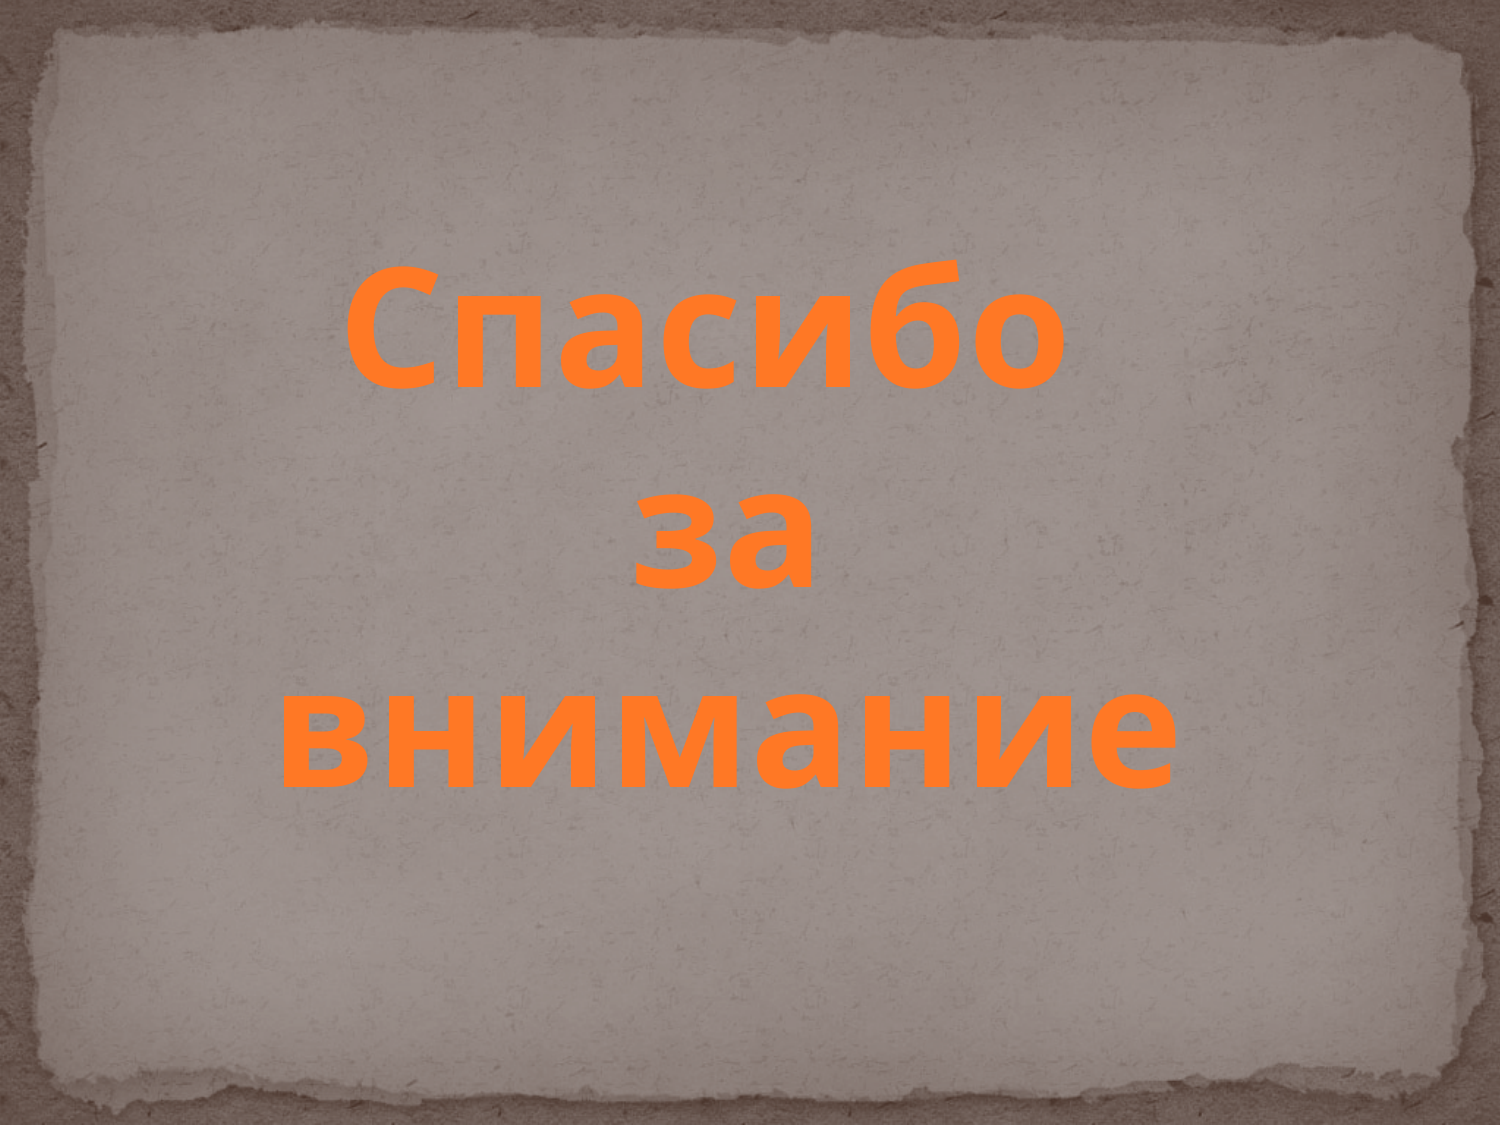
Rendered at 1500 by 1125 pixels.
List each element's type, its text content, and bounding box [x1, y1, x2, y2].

text_box Спасибо за внимание [159, 213, 1297, 829]
